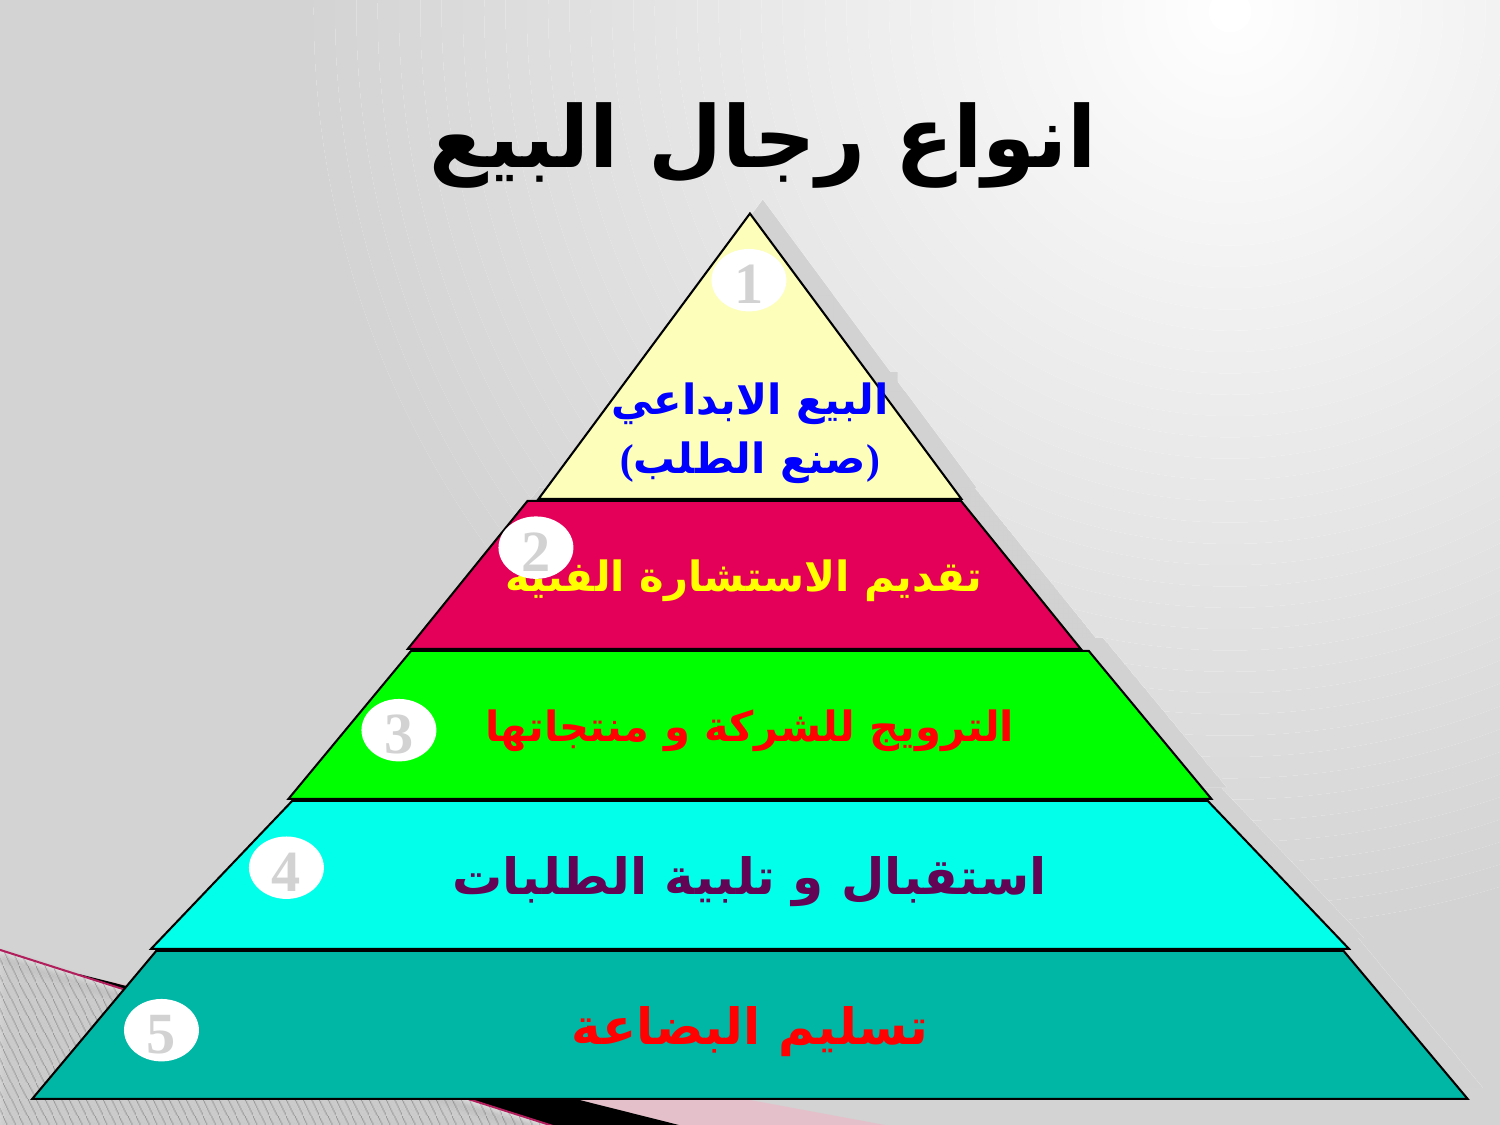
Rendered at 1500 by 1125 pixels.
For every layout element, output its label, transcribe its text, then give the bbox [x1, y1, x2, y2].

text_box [31, 950, 1468, 1100]
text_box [407, 500, 1081, 650]
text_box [288, 650, 1212, 800]
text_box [150, 800, 1350, 950]
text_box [538, 213, 962, 500]
title انواع رجال البيع [143, 64, 1385, 204]
